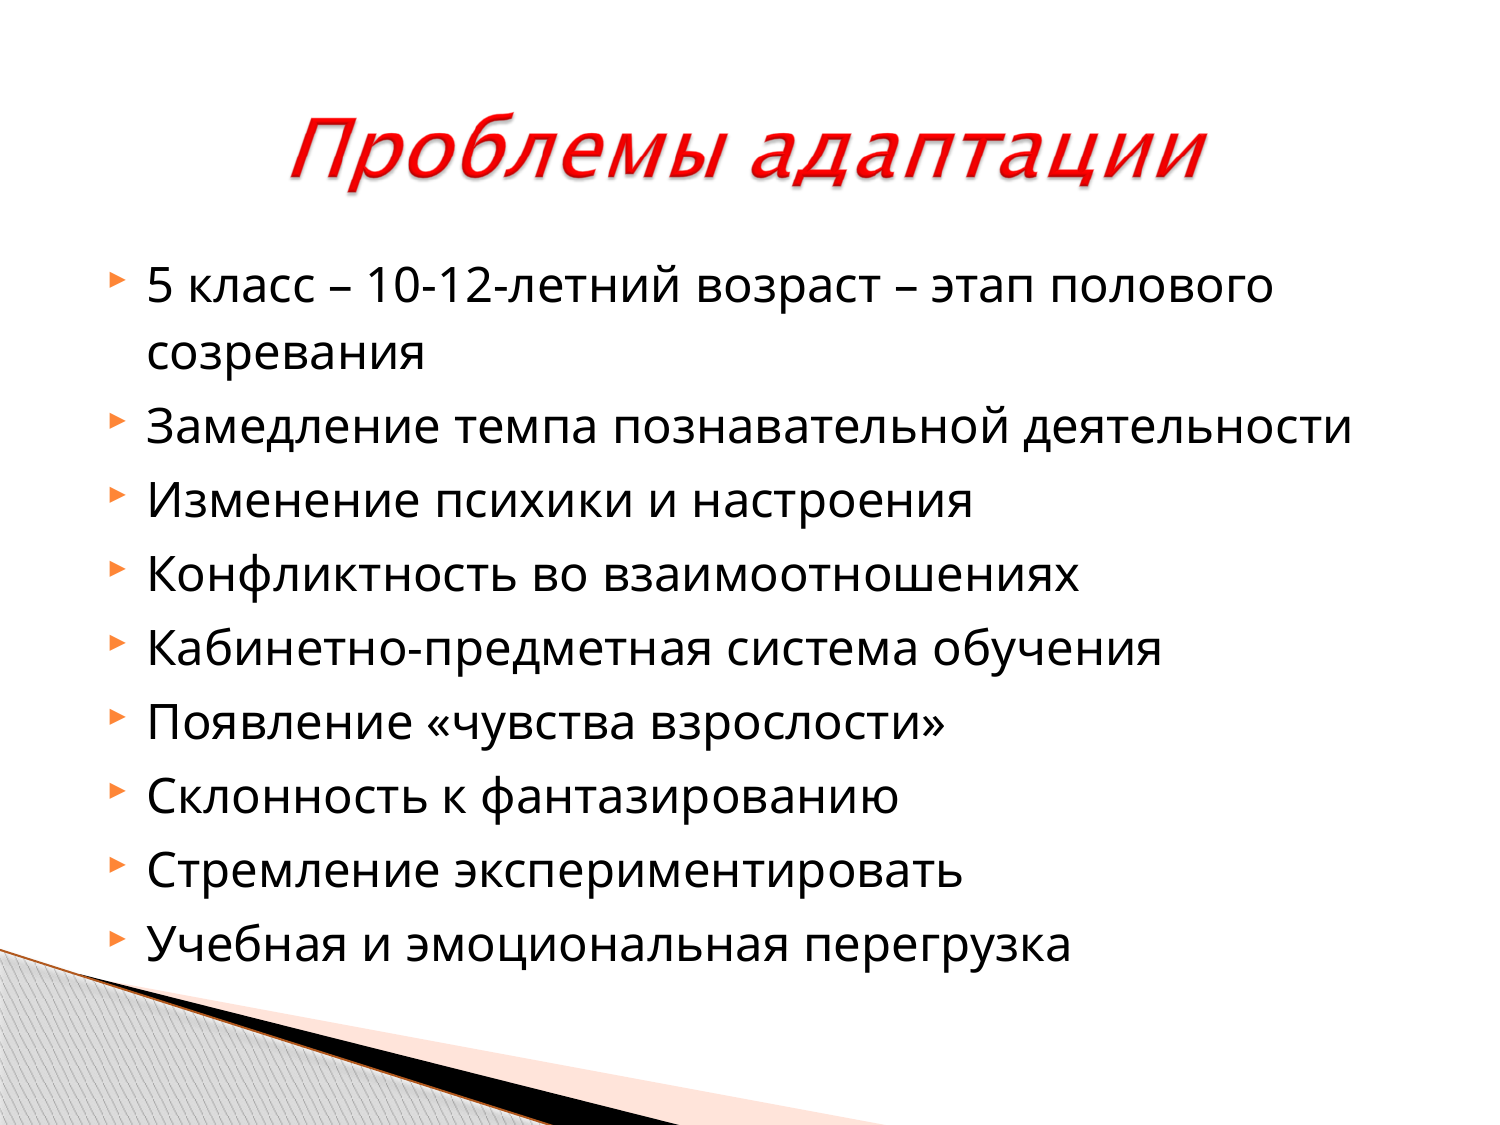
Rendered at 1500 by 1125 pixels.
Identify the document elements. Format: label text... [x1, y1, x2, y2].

list 5 класс – 10-12-летний возраст – этап полового созревания Замедление темпа познавательной деятельности Изменение психики и настроения Конфликтность во взаимоотношениях Кабинетно-предметная система обучения Появление «чувства взрослости» Склонность к фантазированию Стремление экспериментировать Учебная и эмоциональная перегрузка [74, 242, 1426, 986]
picture [76, 66, 1408, 247]
